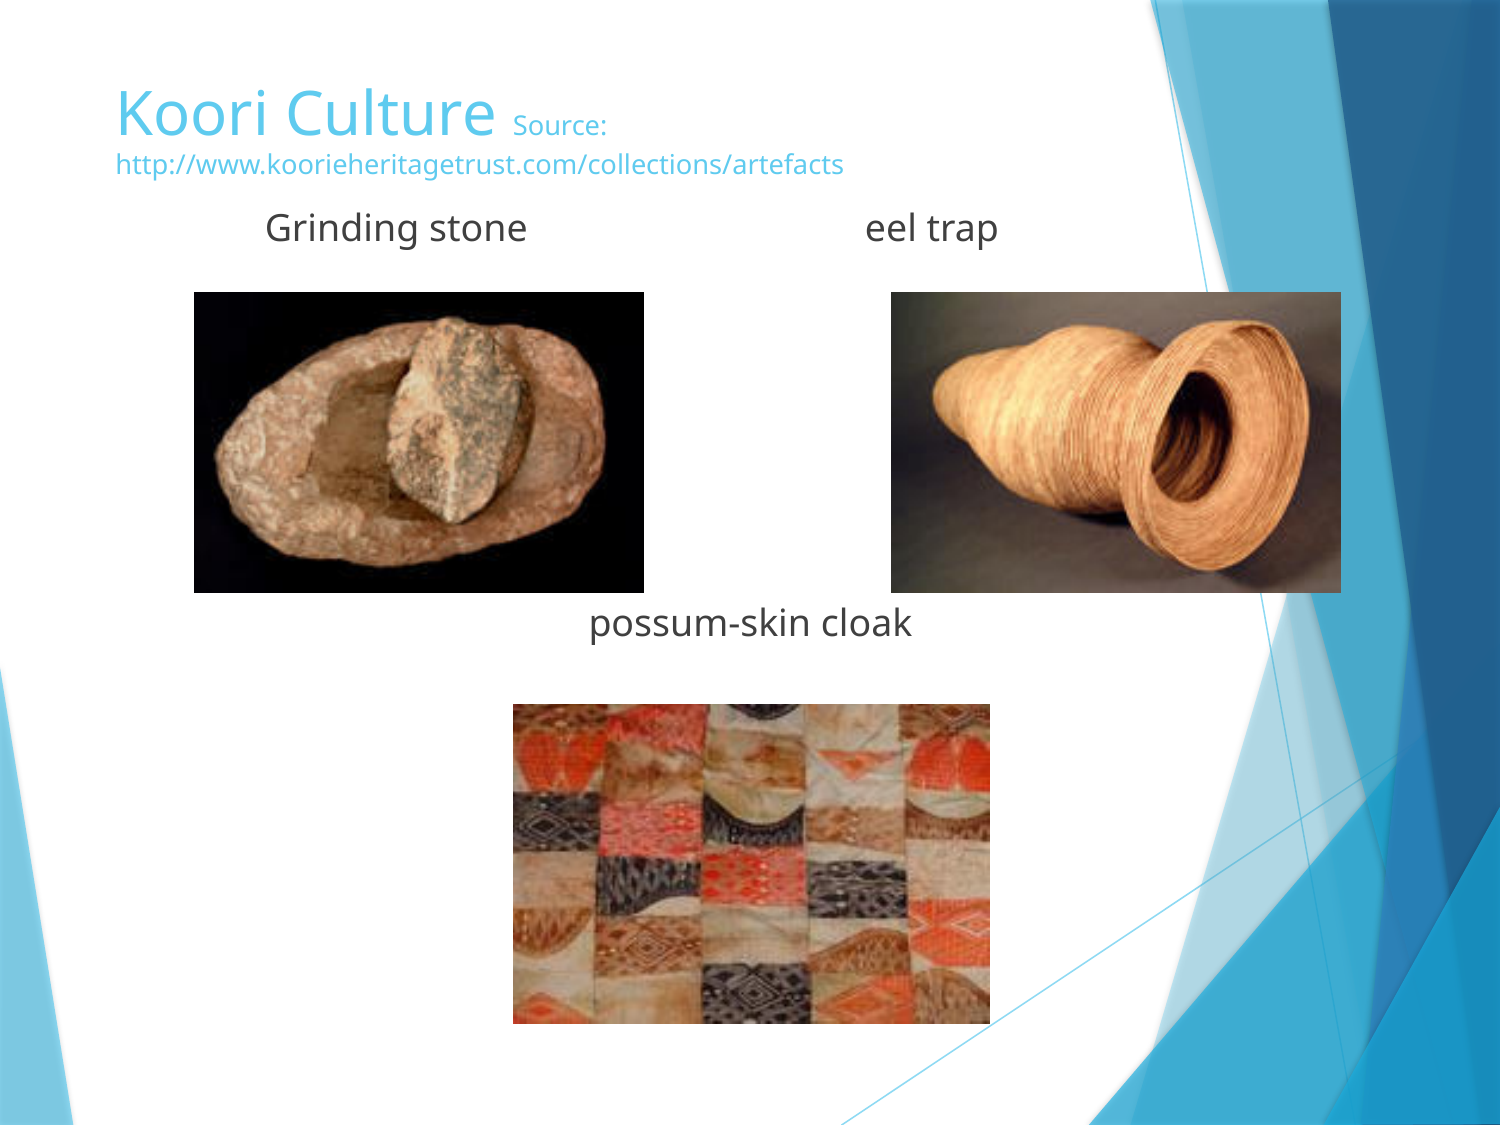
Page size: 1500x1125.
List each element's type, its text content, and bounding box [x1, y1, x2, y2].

picture [194, 291, 645, 594]
list Grinding stone eel trap possum-skin cloak [88, 196, 1412, 1059]
title Koori Culture Source: http://www.koorieheritagetrust.com/collections/artefacts [100, 66, 1253, 189]
picture [513, 703, 991, 1024]
picture [891, 291, 1342, 594]
